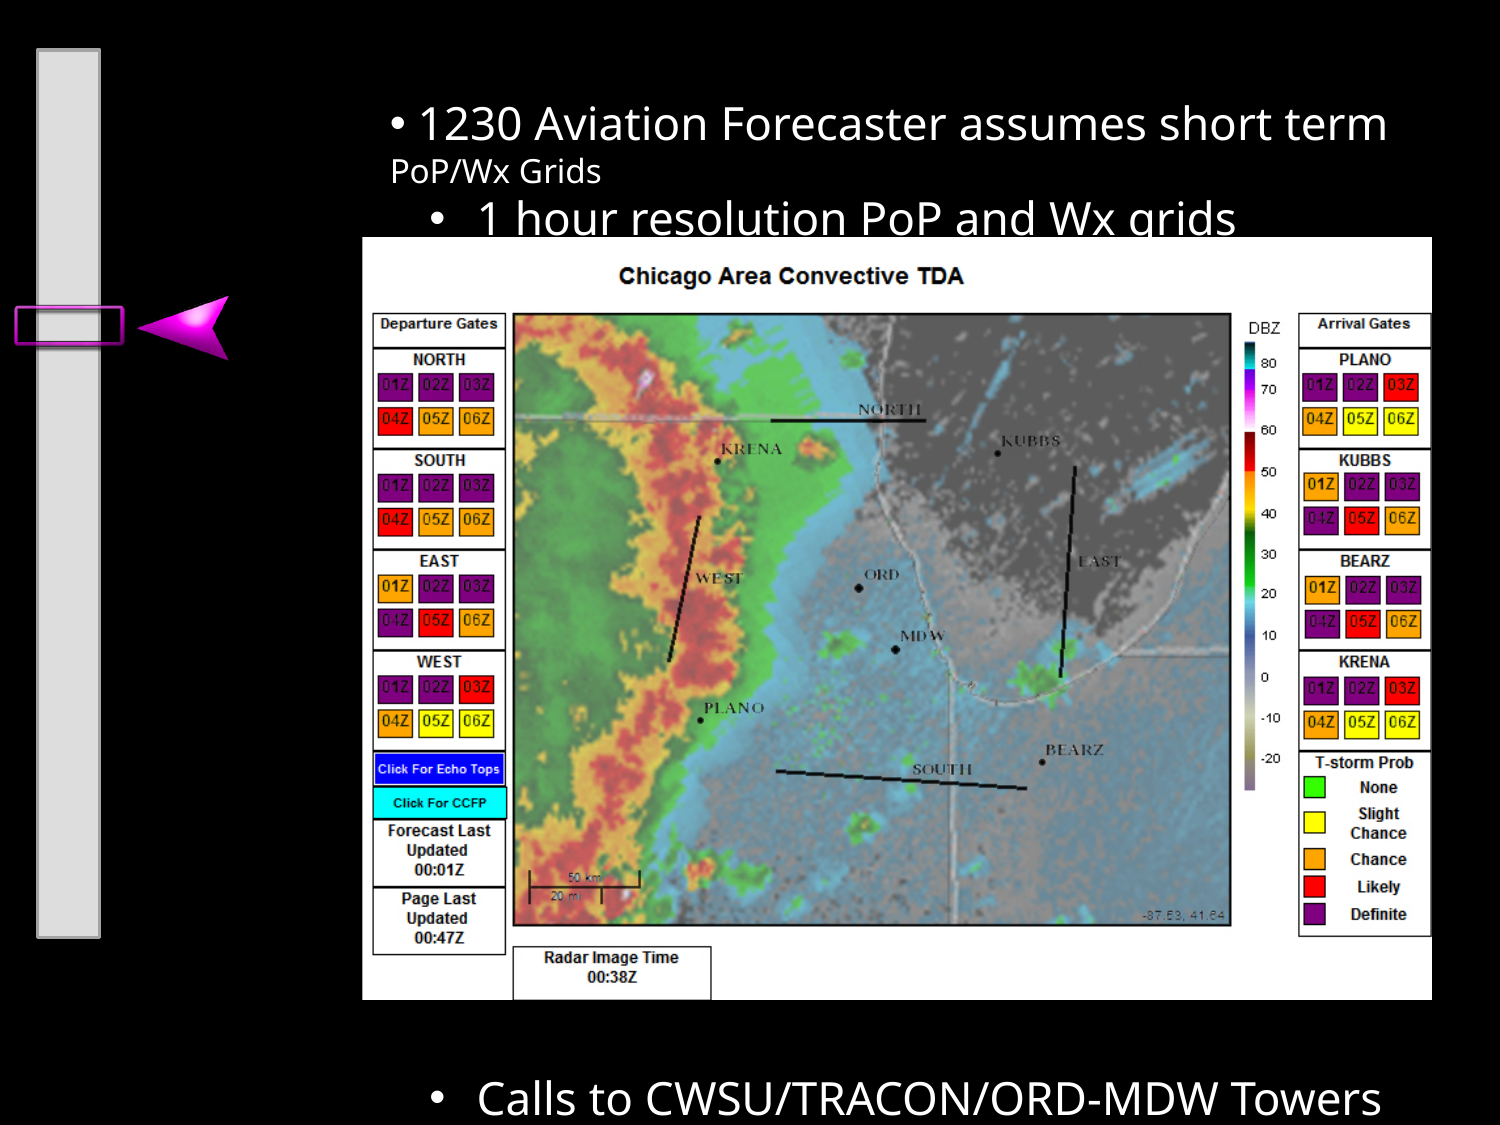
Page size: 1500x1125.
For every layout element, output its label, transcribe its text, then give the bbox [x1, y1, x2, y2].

picture [0, 274, 243, 389]
text_box [36, 362, 101, 939]
text_box [36, 48, 101, 298]
text_box 1230 Aviation Forecaster assumes short term PoP/Wx Grids 1 hour resolution PoP and Wx grids Calls to CWSU/TRACON/ORD-MDW Towers [375, 87, 1463, 1125]
picture [362, 237, 1433, 1001]
